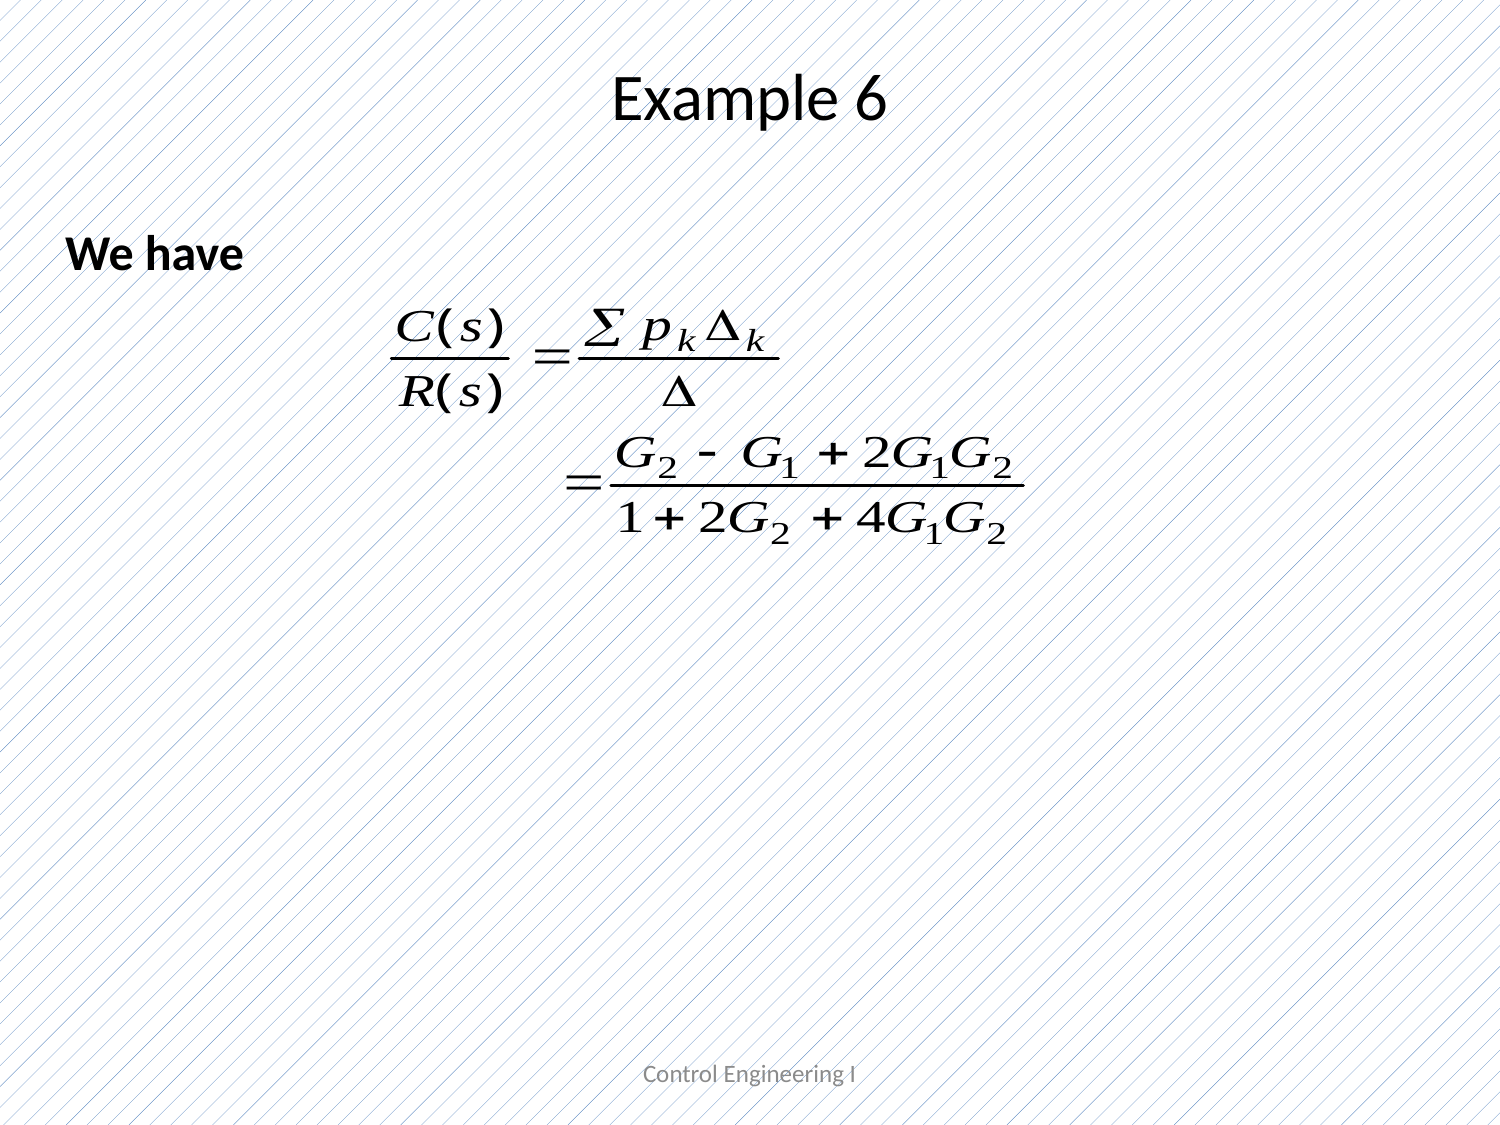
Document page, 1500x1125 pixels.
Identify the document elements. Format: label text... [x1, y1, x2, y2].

title Example 6 [112, 30, 1388, 156]
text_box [379, 293, 1036, 554]
footer Control Engineering I [512, 1042, 988, 1103]
list We have [50, 212, 300, 300]
